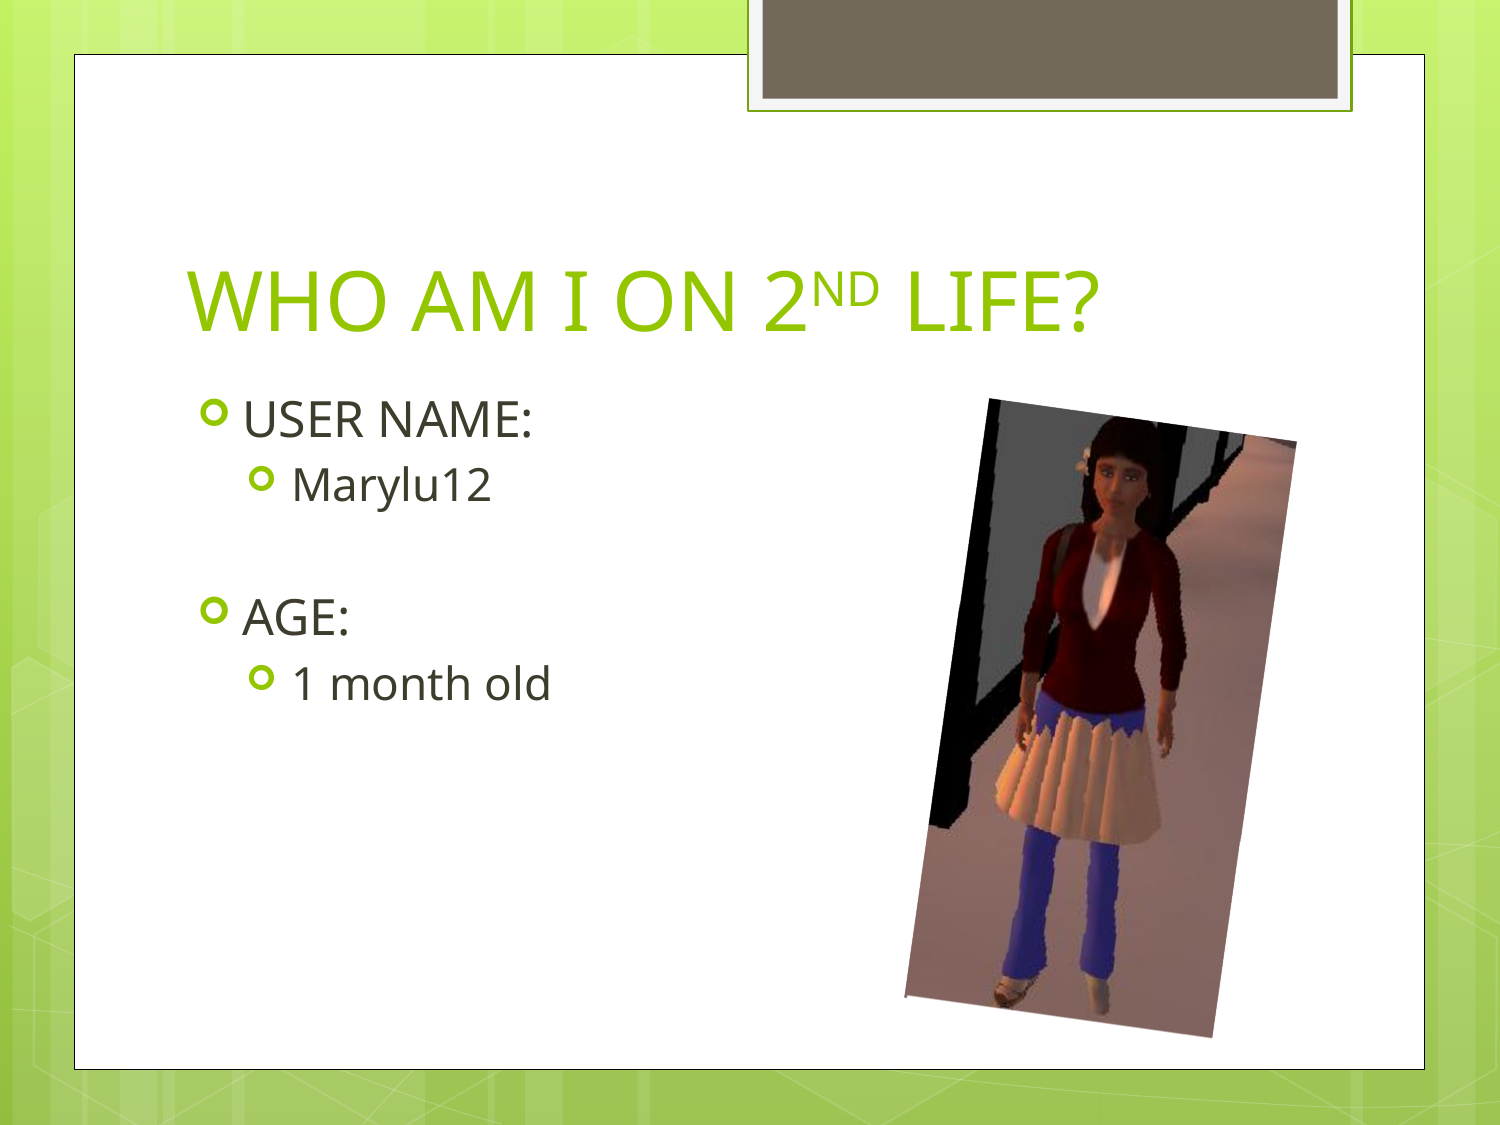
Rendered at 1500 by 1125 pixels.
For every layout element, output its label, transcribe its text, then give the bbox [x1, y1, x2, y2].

picture [905, 399, 1296, 1040]
title WHO AM I ON 2ND LIFE? [171, 168, 1324, 357]
list USER NAME: Marylu12 AGE: 1 month old [171, 379, 732, 953]
